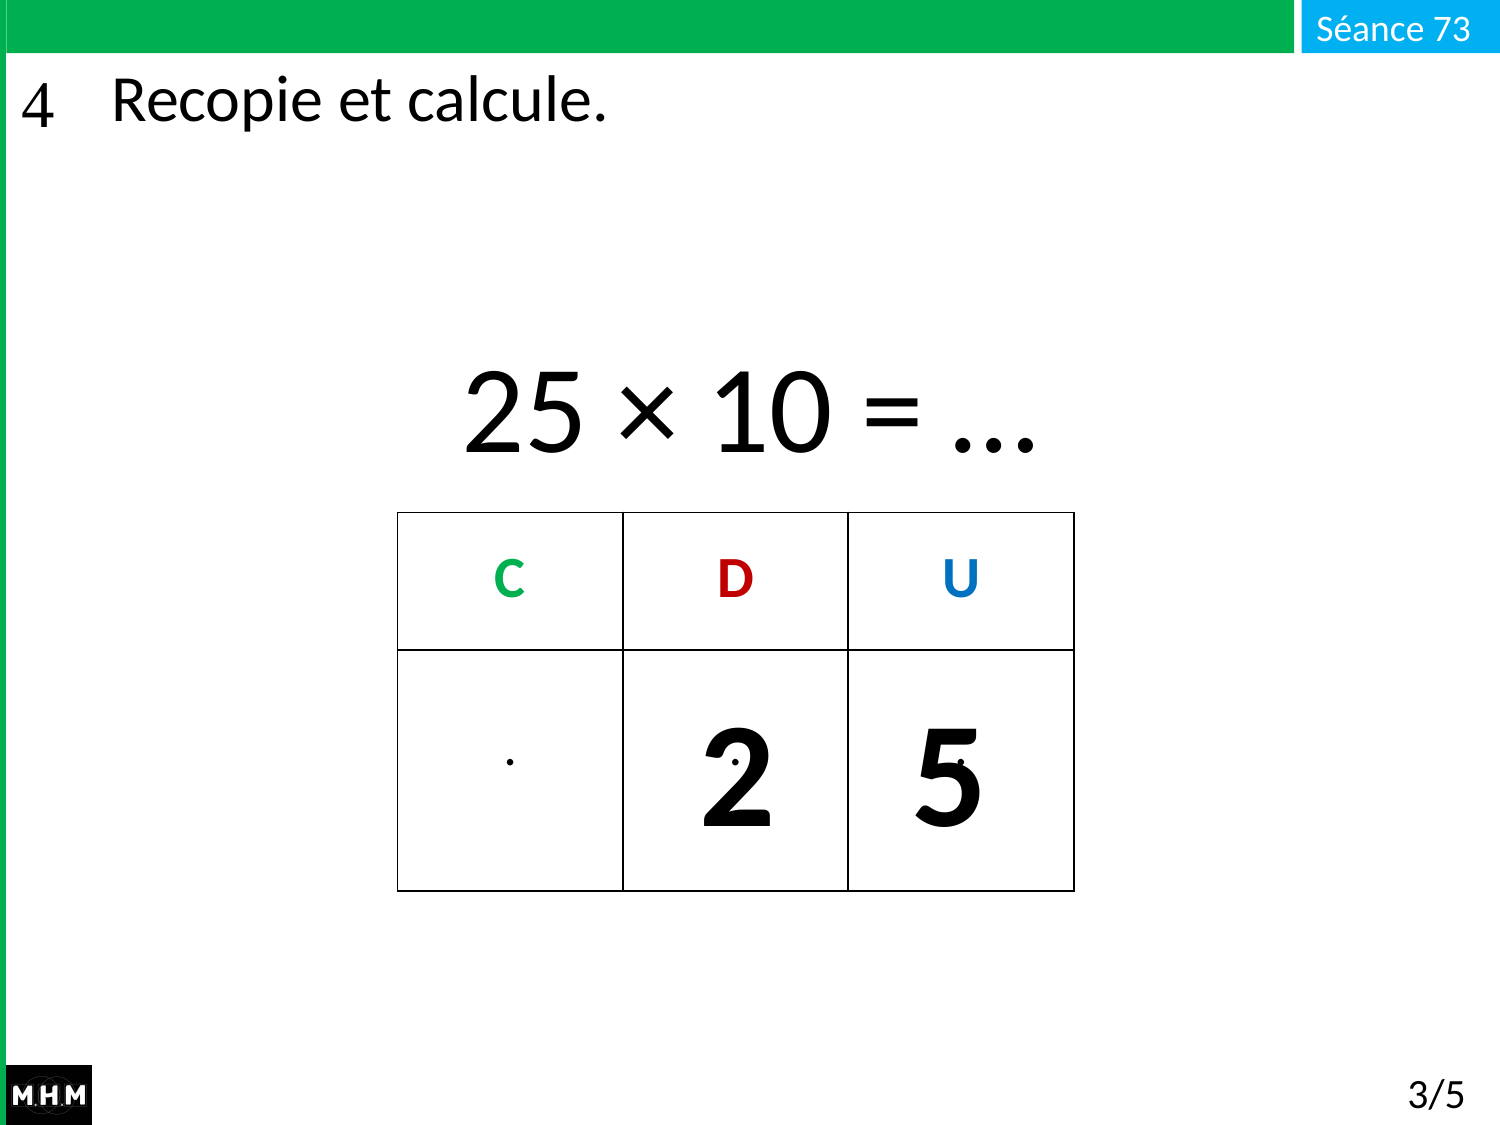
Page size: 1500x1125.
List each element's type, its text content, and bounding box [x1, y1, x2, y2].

text_box 25 × 10 = … [379, 245, 1121, 485]
table_cell . [398, 651, 622, 890]
table_cell . [849, 651, 1073, 890]
table_header C [398, 513, 622, 649]
title Recopie et calcule. [96, 57, 1391, 144]
table_header U [849, 513, 1073, 649]
text_box 2 5 [685, 668, 1032, 864]
table_cell . [624, 651, 847, 890]
table_header D [624, 513, 847, 649]
picture [6, 1065, 92, 1125]
list 3/5 [1373, 1064, 1500, 1125]
